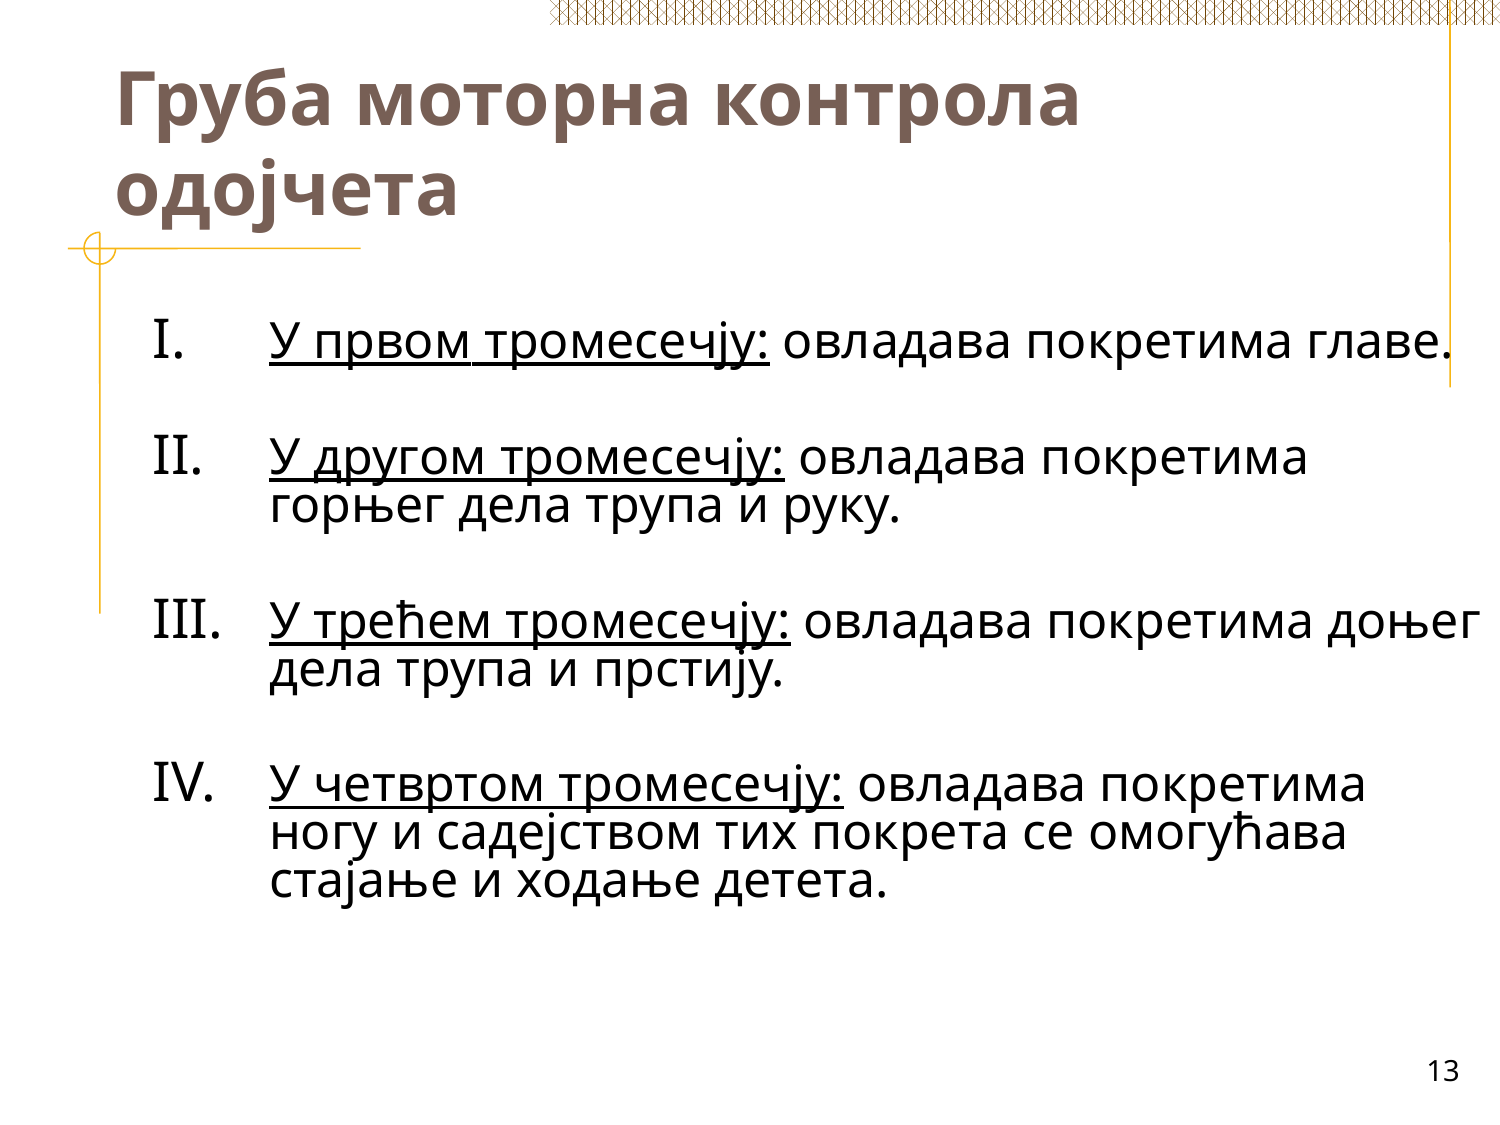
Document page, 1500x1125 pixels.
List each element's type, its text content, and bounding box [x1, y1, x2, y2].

title Груба моторна контрола одојчета [99, 49, 1376, 238]
slide_number 13 [1162, 1025, 1475, 1100]
list У првом тромесечју: овладава покретима главе. У другом тромесечју: овладава покретима горњег дела трупа и руку. У трећем тромесечју: овладава покретима доњег дела трупа и прстију. У четвртом тромесечју: овладава покретима ногу и садејством тих покрета се омогућава стајање и ходање детета. [137, 312, 1500, 988]
